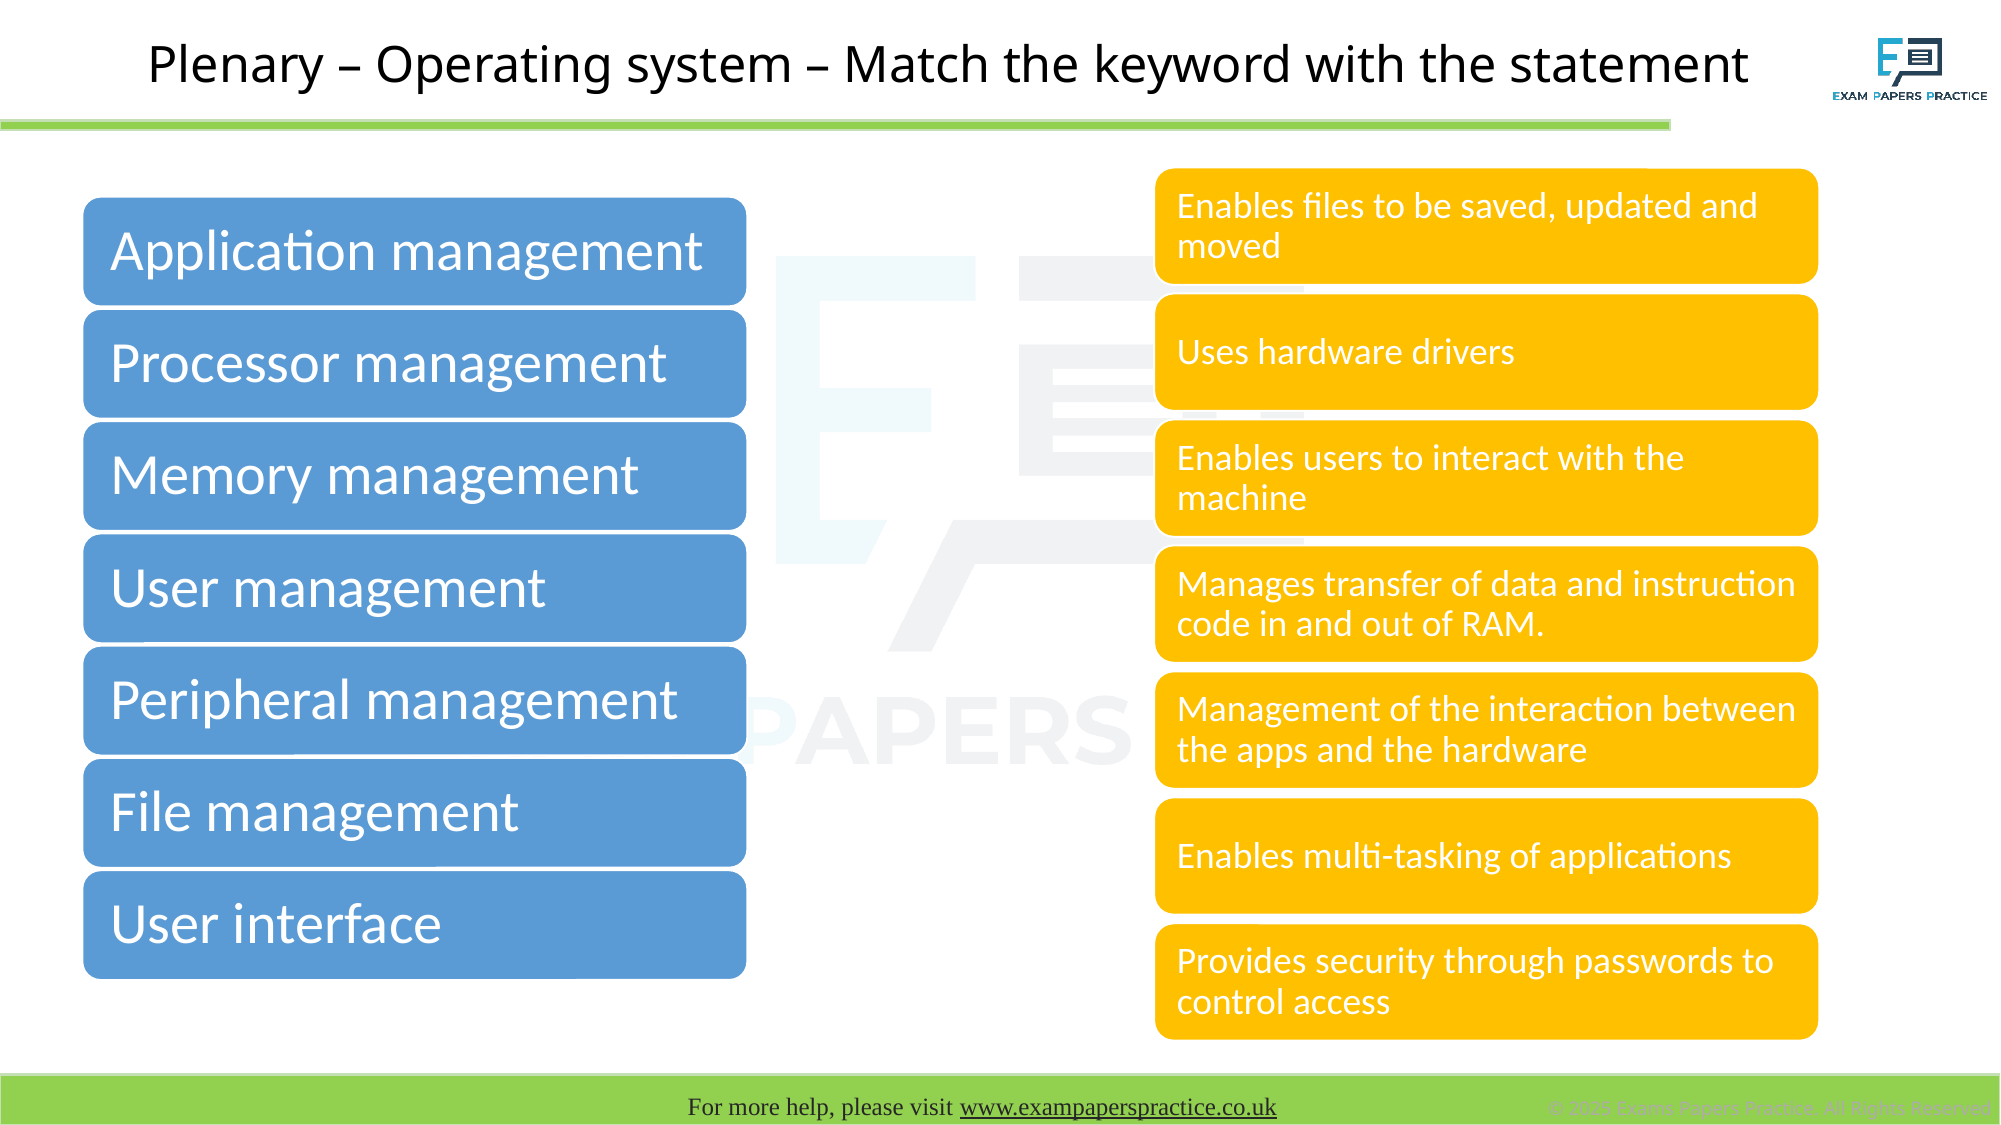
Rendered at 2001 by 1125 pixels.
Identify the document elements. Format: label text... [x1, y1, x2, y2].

title Plenary – Operating system – Match the keyword with the statement [132, 11, 1858, 121]
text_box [1154, 150, 1820, 1058]
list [82, 150, 748, 1027]
